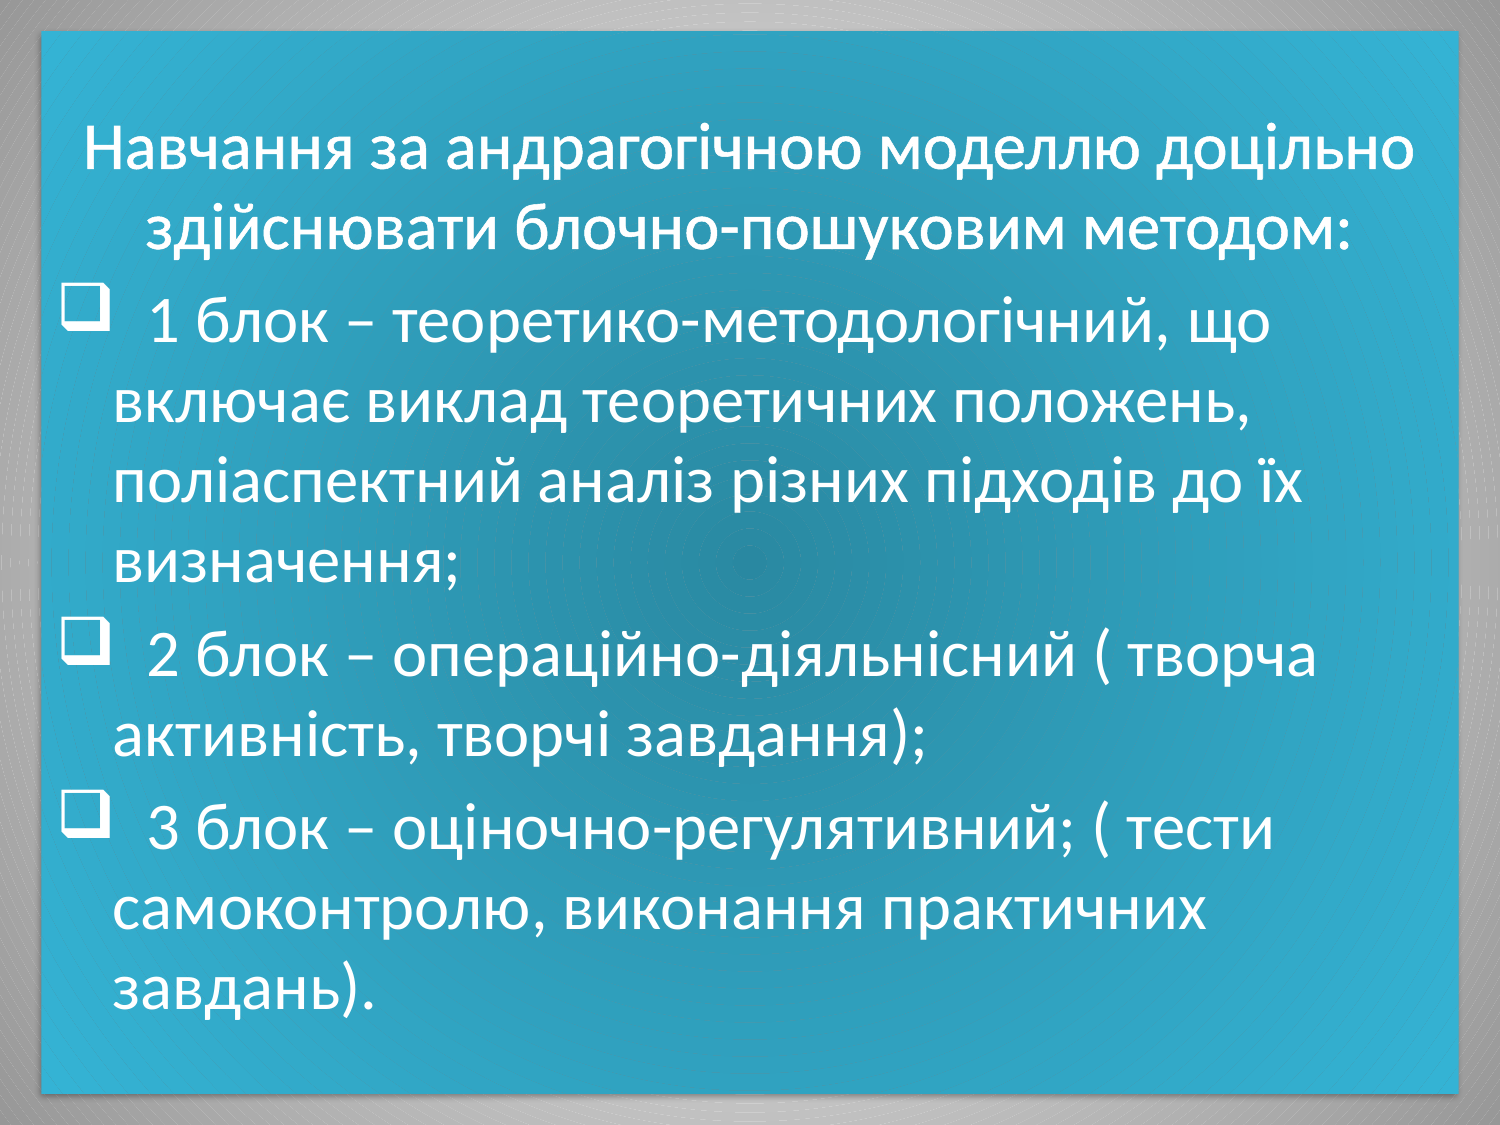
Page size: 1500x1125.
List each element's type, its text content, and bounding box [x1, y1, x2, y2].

list Навчання за андрагогічною моделлю доцільно здійснювати блочно-пошуковим методом: 1 блок – теоретико-методологічний, що включає виклад теоретичних положень, поліаспектний аналіз різних підходів до їх визначення; 2 блок – операційно-діяльнісний ( творча активність, творчі завдання); 3 блок – оціночно-регулятивний; ( тести самоконтролю, виконання практичних завдань). [41, 31, 1459, 1094]
